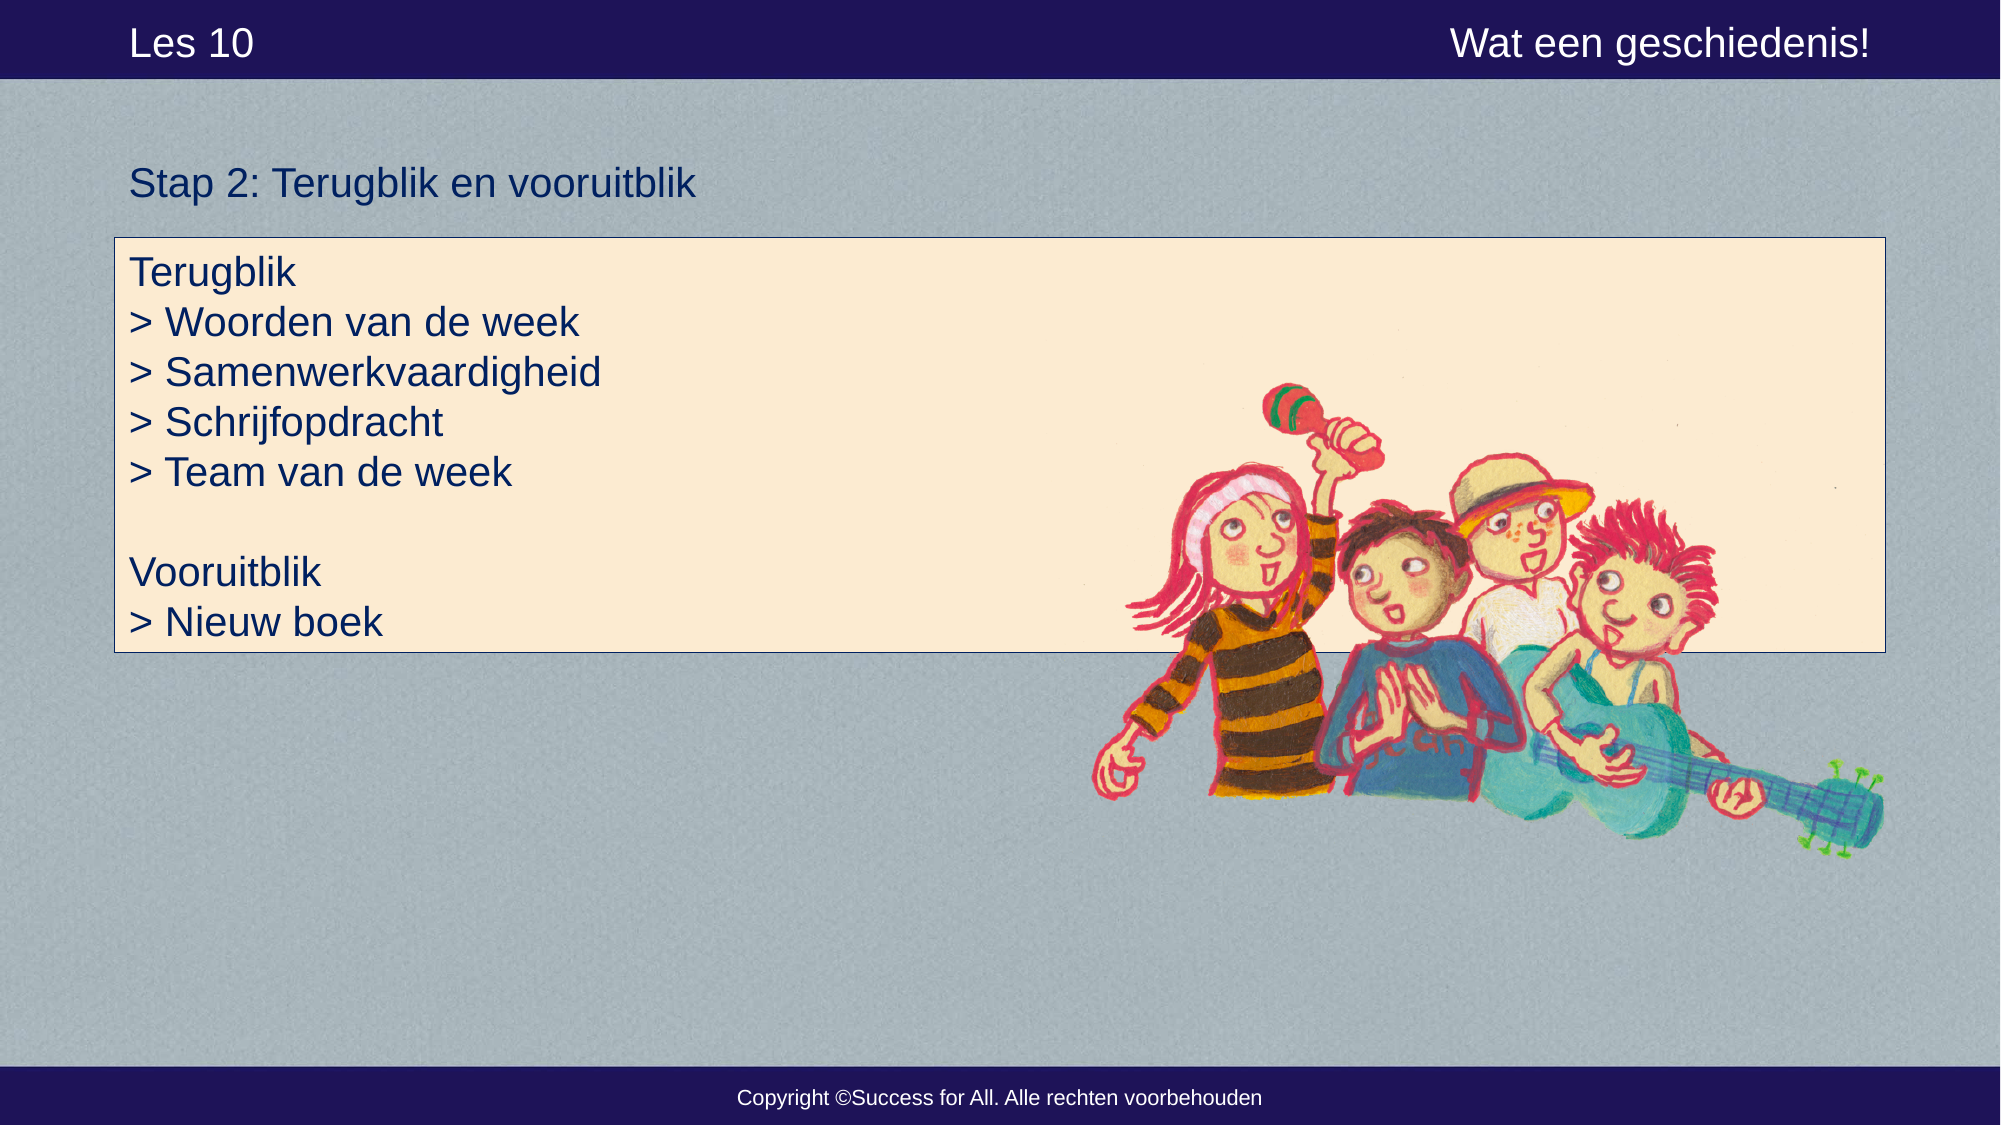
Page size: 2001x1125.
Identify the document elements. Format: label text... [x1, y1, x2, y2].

picture [0, 0, 2001, 1125]
text_box Terugblik > Woorden van de week > Samenwerkvaardigheid > Schrijfopdracht > Team van de week Vooruitblik > Nieuw boek [114, 237, 1886, 653]
text_box Stap 2: Terugblik en vooruitblik [113, 148, 1635, 214]
text_box Copyright ©Success for All. Alle rechten voorbehouden [0, 1076, 2000, 1125]
text_box Wat een geschiedenis! [999, 8, 1886, 73]
text_box Les 10 [114, 8, 354, 73]
